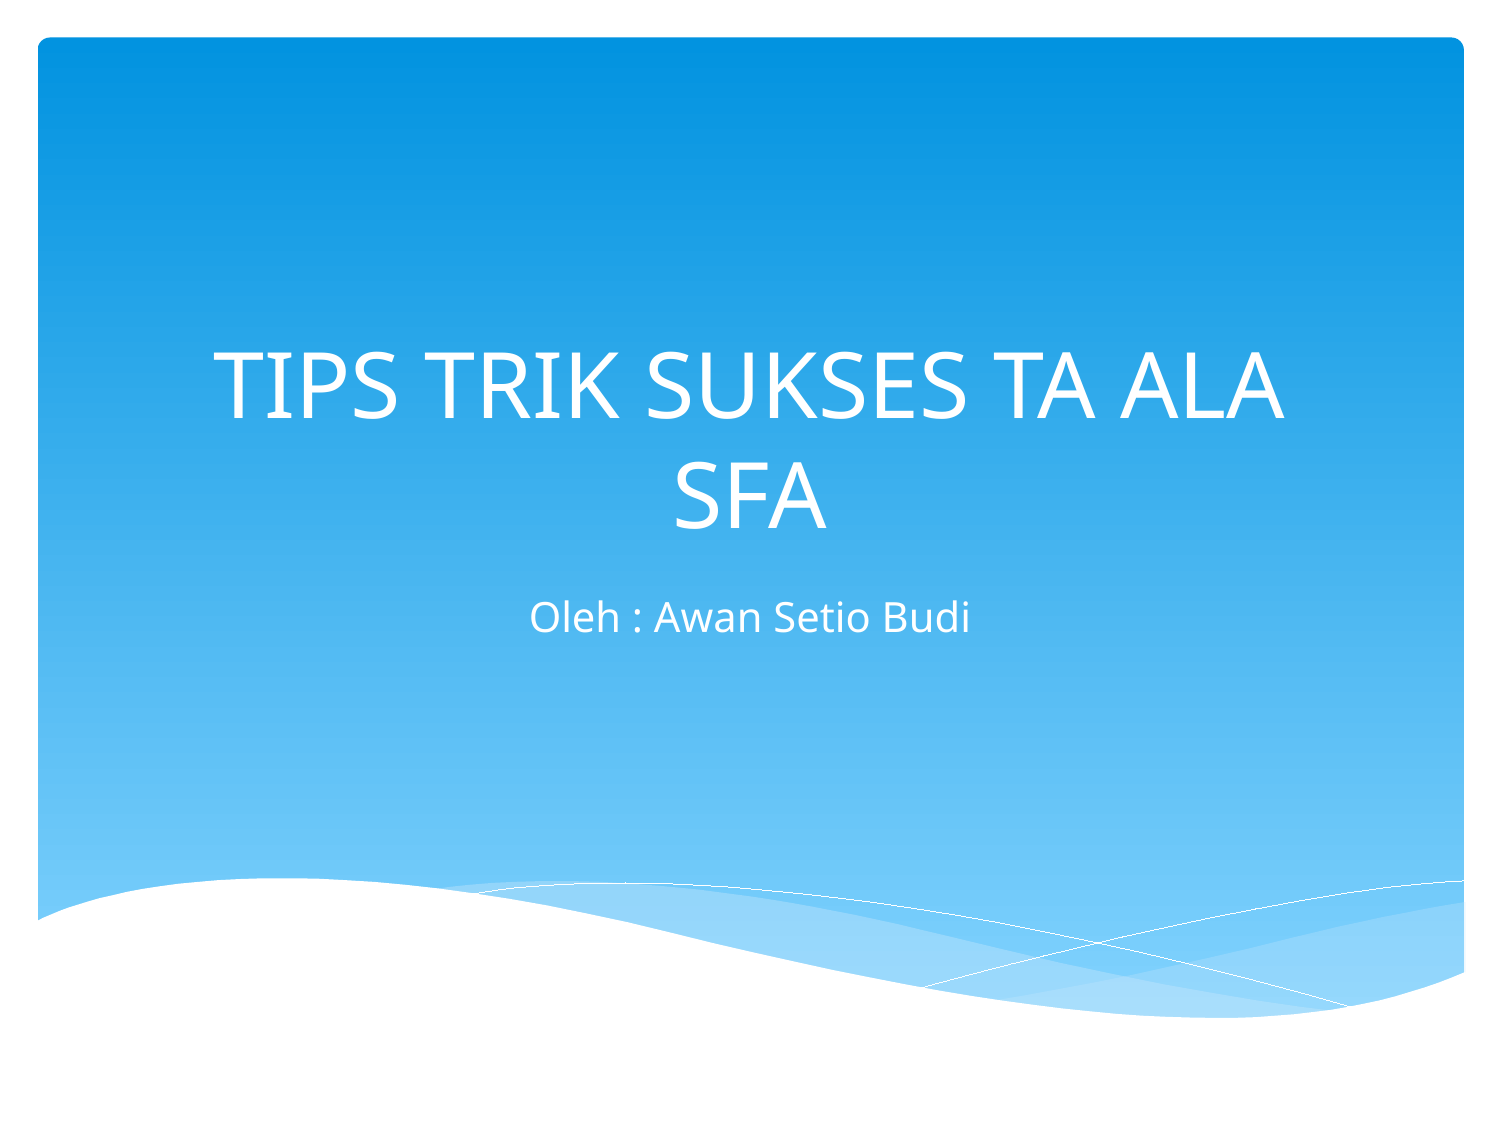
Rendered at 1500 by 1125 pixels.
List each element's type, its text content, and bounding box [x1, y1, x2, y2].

title TIPS TRIK SUKSES TA ALA SFA [112, 262, 1388, 555]
subtitle Oleh : Awan Setio Budi [225, 583, 1275, 825]
